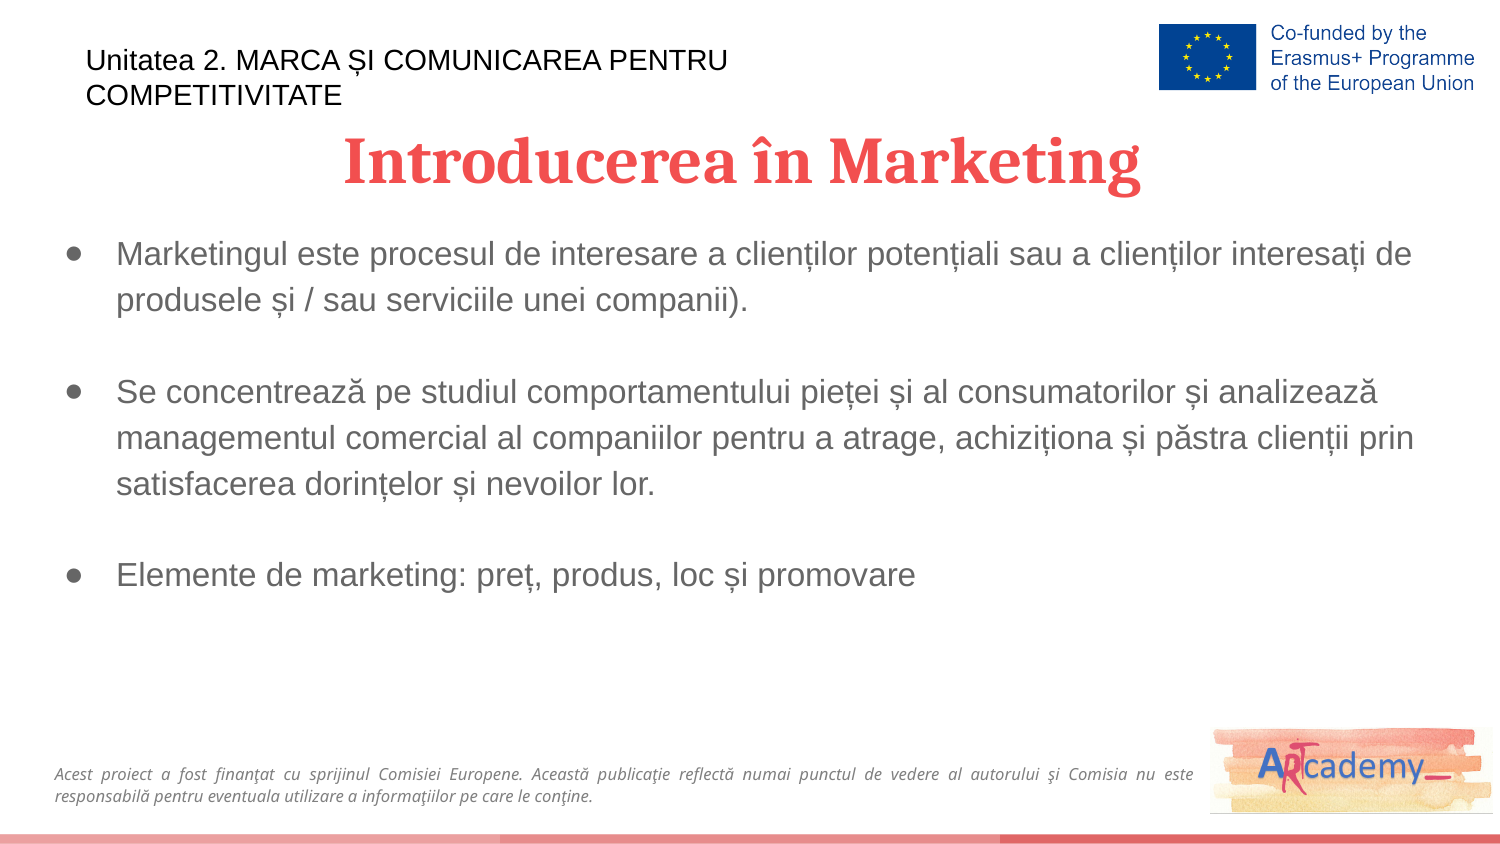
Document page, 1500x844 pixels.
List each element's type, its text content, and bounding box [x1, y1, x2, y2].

text_box Acest proiect a fost finanţat cu sprijinul Comisiei Europene. Această publicaţie reflectă numai punctul de vedere al autorului şi Comisia nu este responsabilă pentru eventuala utilizare a informaţiilor pe care le conţine. [39, 754, 1205, 808]
picture [1210, 709, 1493, 844]
text_box Unitatea 2. MARCA ȘI COMUNICAREA PENTRU COMPETITIVITATE [70, 33, 750, 119]
title Introducerea în Marketing [39, 4, 1446, 211]
picture [1158, 24, 1474, 94]
list Marketingul este procesul de interesare a clienților potențiali sau a clienților interesați de produsele și / sau serviciile unei companii). Se concentrează pe studiul comportamentului pieței și al consumatorilor și analizează managementul comercial al companiilor pentru a atrage, achiziționa și păstra clienții prin satisfacerea dorințelor și nevoilor lor. Elemente de marketing: preț, produs, loc și promovare [25, 211, 1474, 724]
